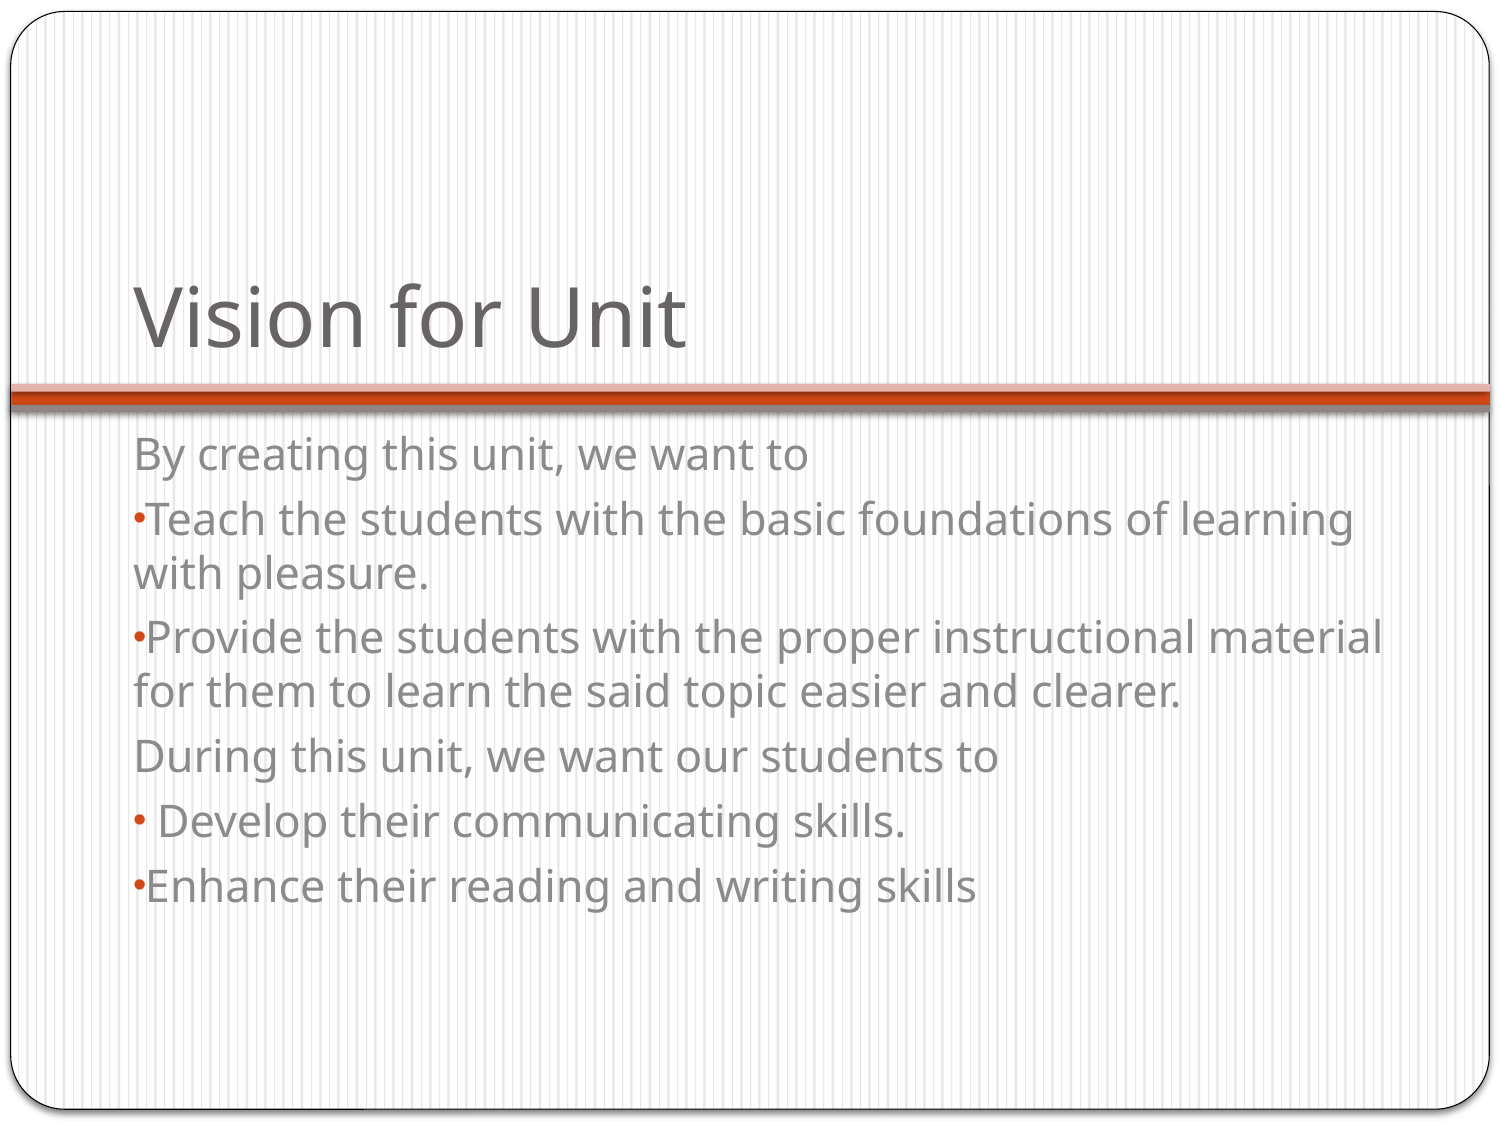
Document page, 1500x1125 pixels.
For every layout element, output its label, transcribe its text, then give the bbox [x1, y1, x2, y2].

title Vision for Unit [118, 156, 1394, 380]
list By creating this unit, we want to Teach the students with the basic foundations of learning with pleasure. Provide the students with the proper instructional material for them to learn the said topic easier and clearer. During this unit, we want our students to Develop their communicating skills. Enhance their reading and writing skills [118, 417, 1413, 963]
